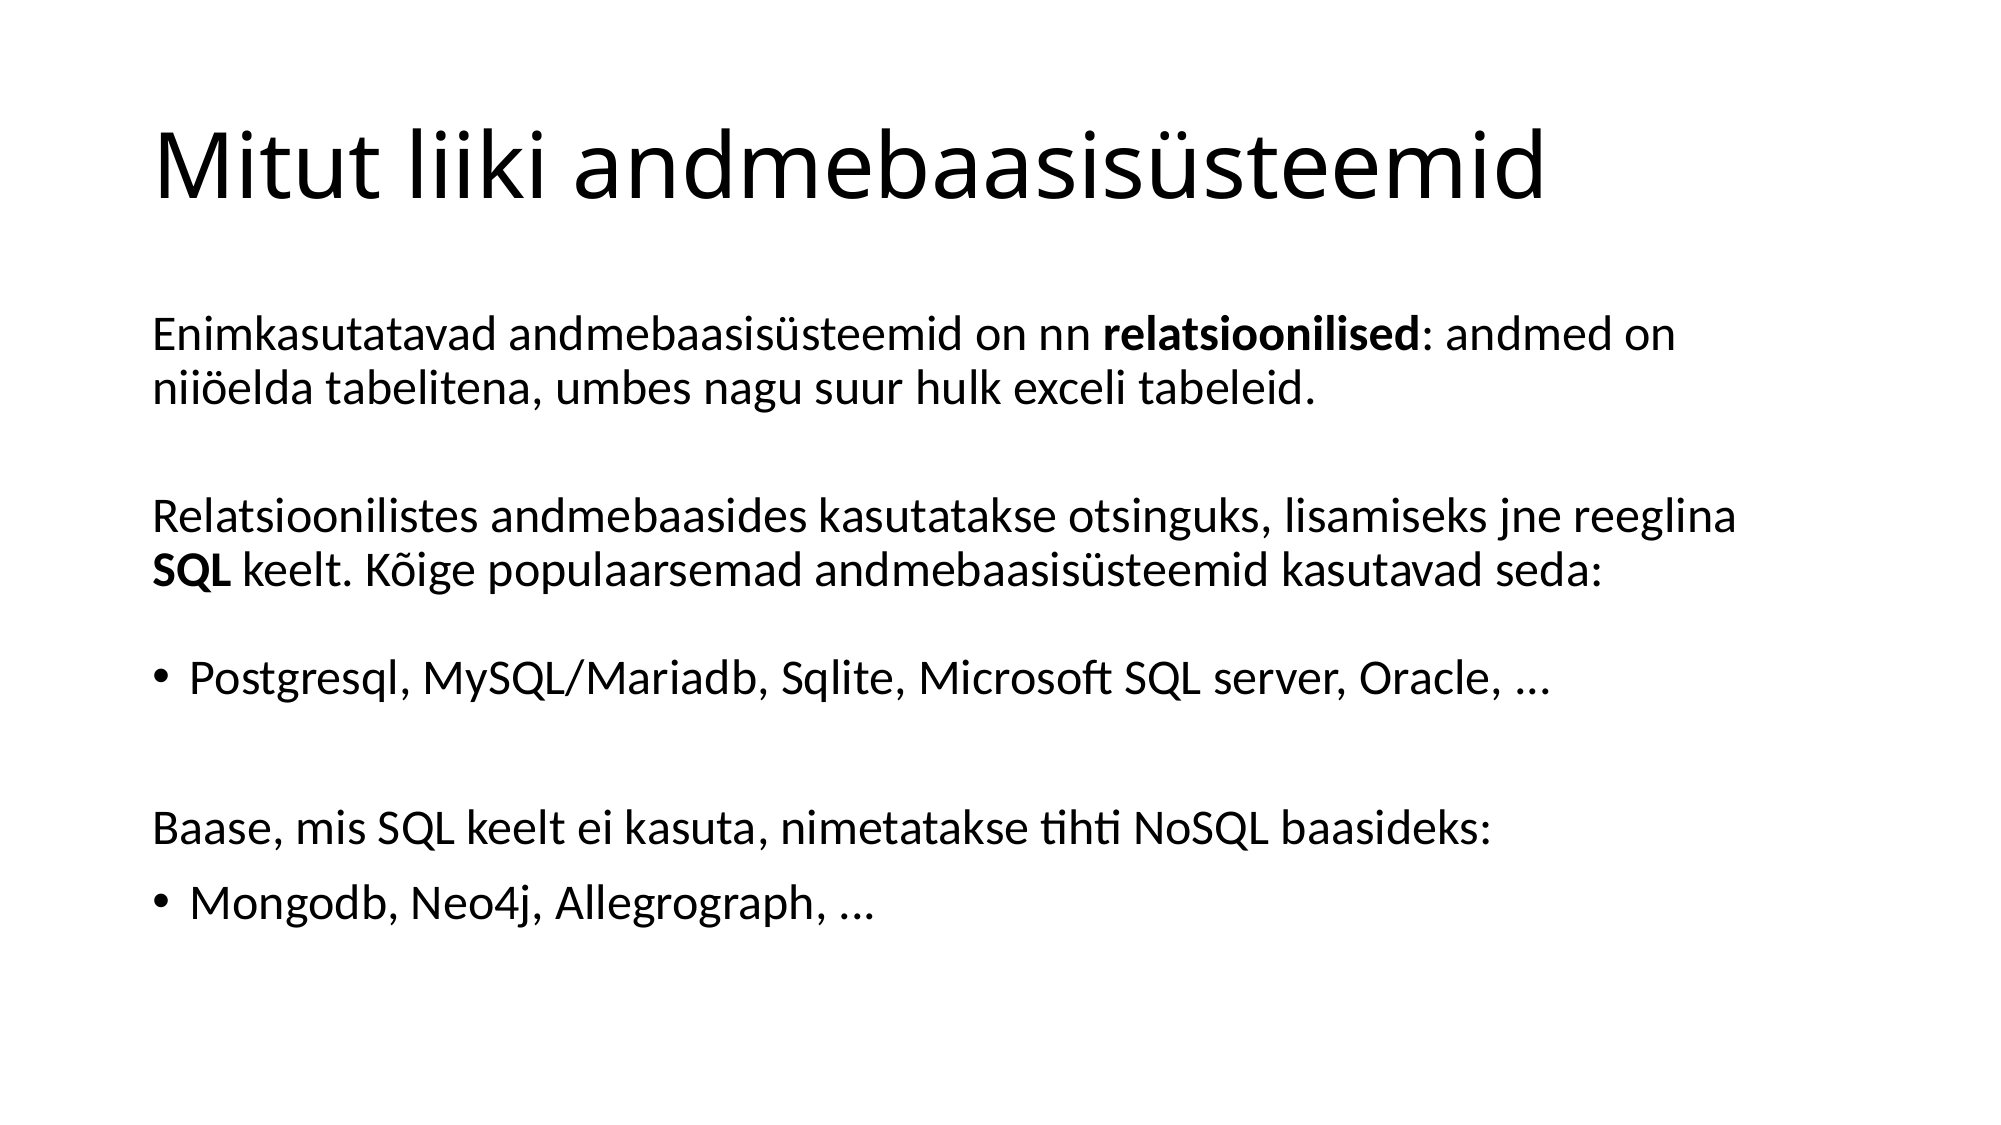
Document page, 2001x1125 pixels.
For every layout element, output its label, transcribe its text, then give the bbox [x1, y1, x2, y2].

list Enimkasutatavad andmebaasisüsteemid on nn relatsioonilised: andmed on niiöelda tabelitena, umbes nagu suur hulk exceli tabeleid. Relatsioonilistes andmebaasides kasutatakse otsinguks, lisamiseks jne reeglina SQL keelt. Kõige populaarsemad andmebaasisüsteemid kasutavad seda: Postgresql, MySQL/Mariadb, Sqlite, Microsoft SQL server, Oracle, ... Baase, mis SQL keelt ei kasuta, nimetatakse tihti NoSQL baasideks: Mongodb, Neo4j, Allegrograph, ... [137, 299, 1863, 1014]
title Mitut liiki andmebaasisüsteemid [137, 59, 1863, 278]
